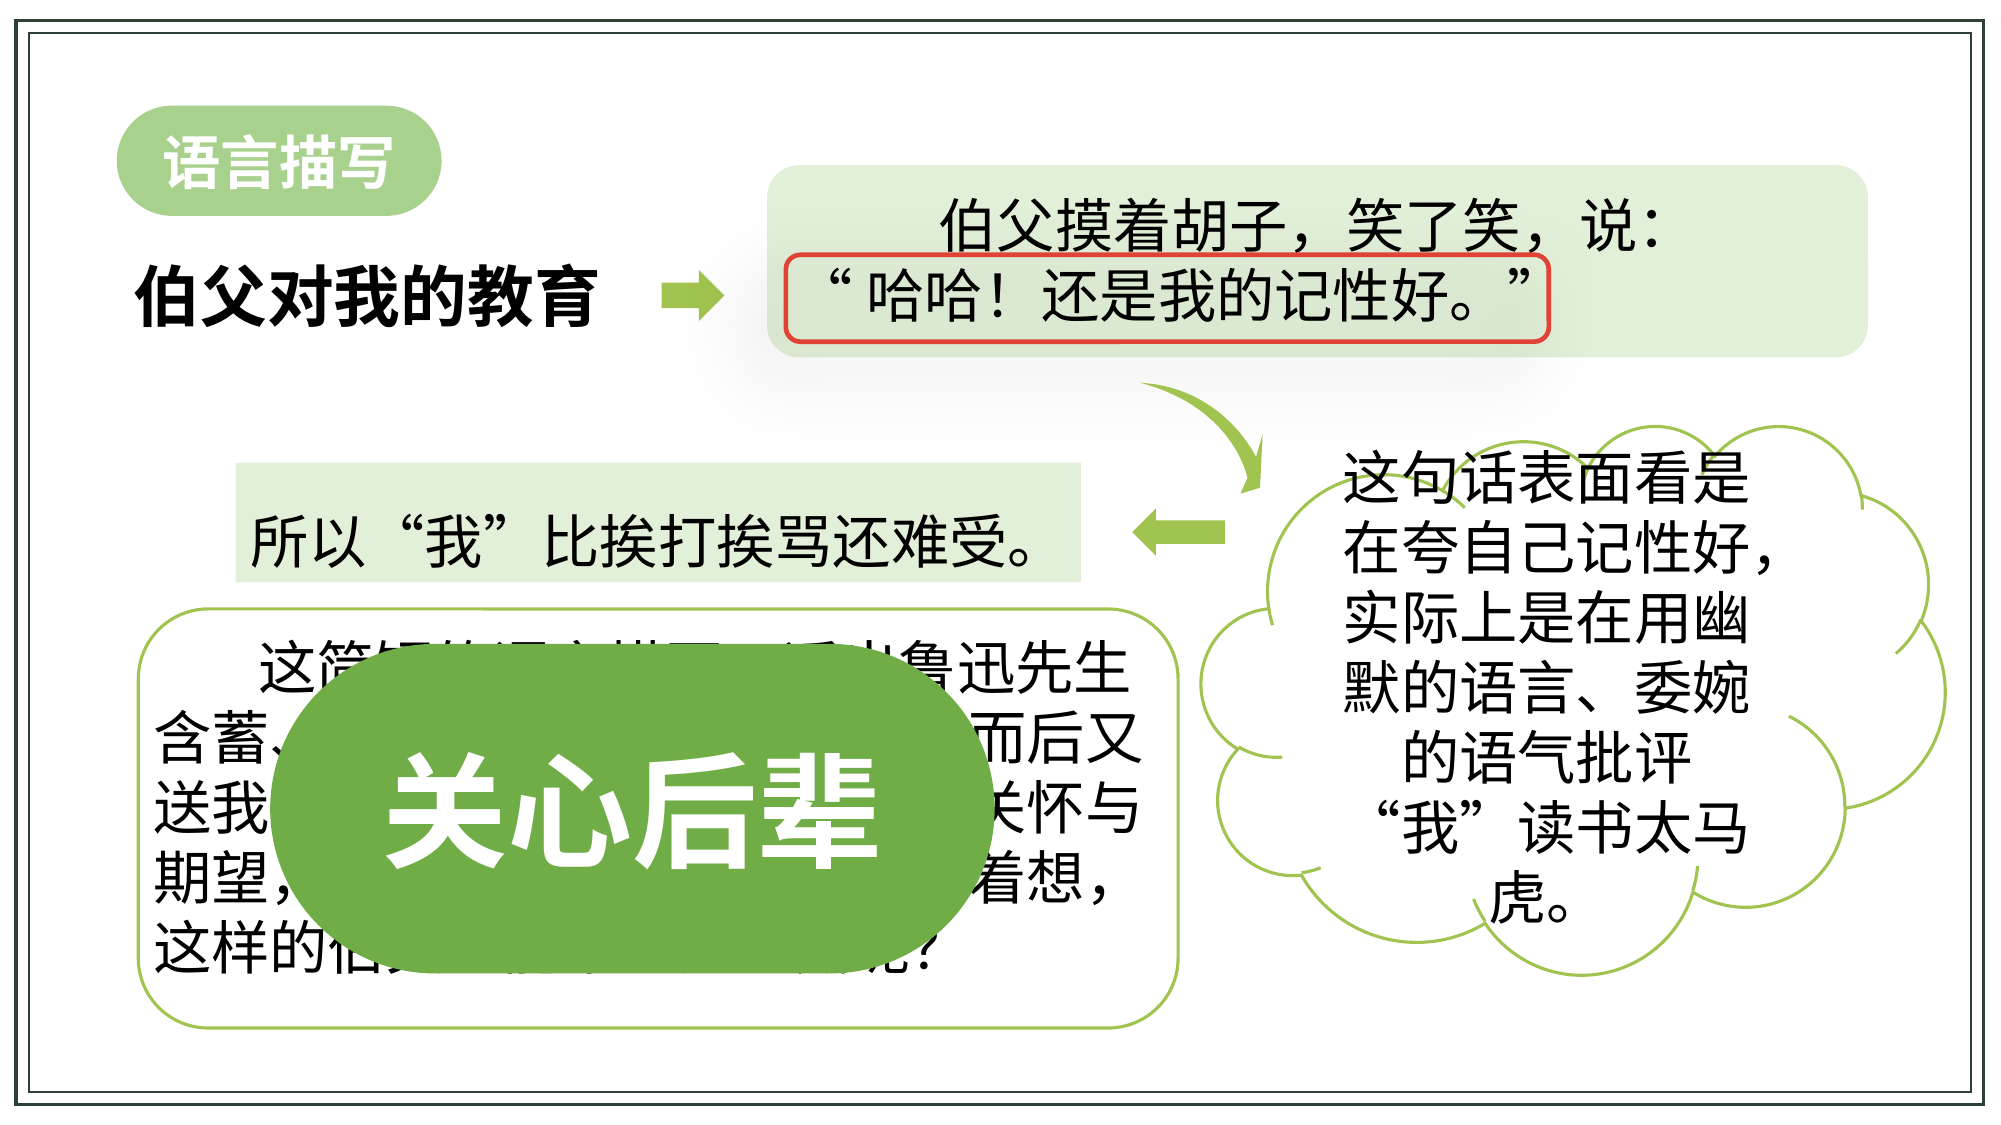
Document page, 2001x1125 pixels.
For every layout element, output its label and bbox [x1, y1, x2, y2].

text_box [15, 20, 1984, 1105]
